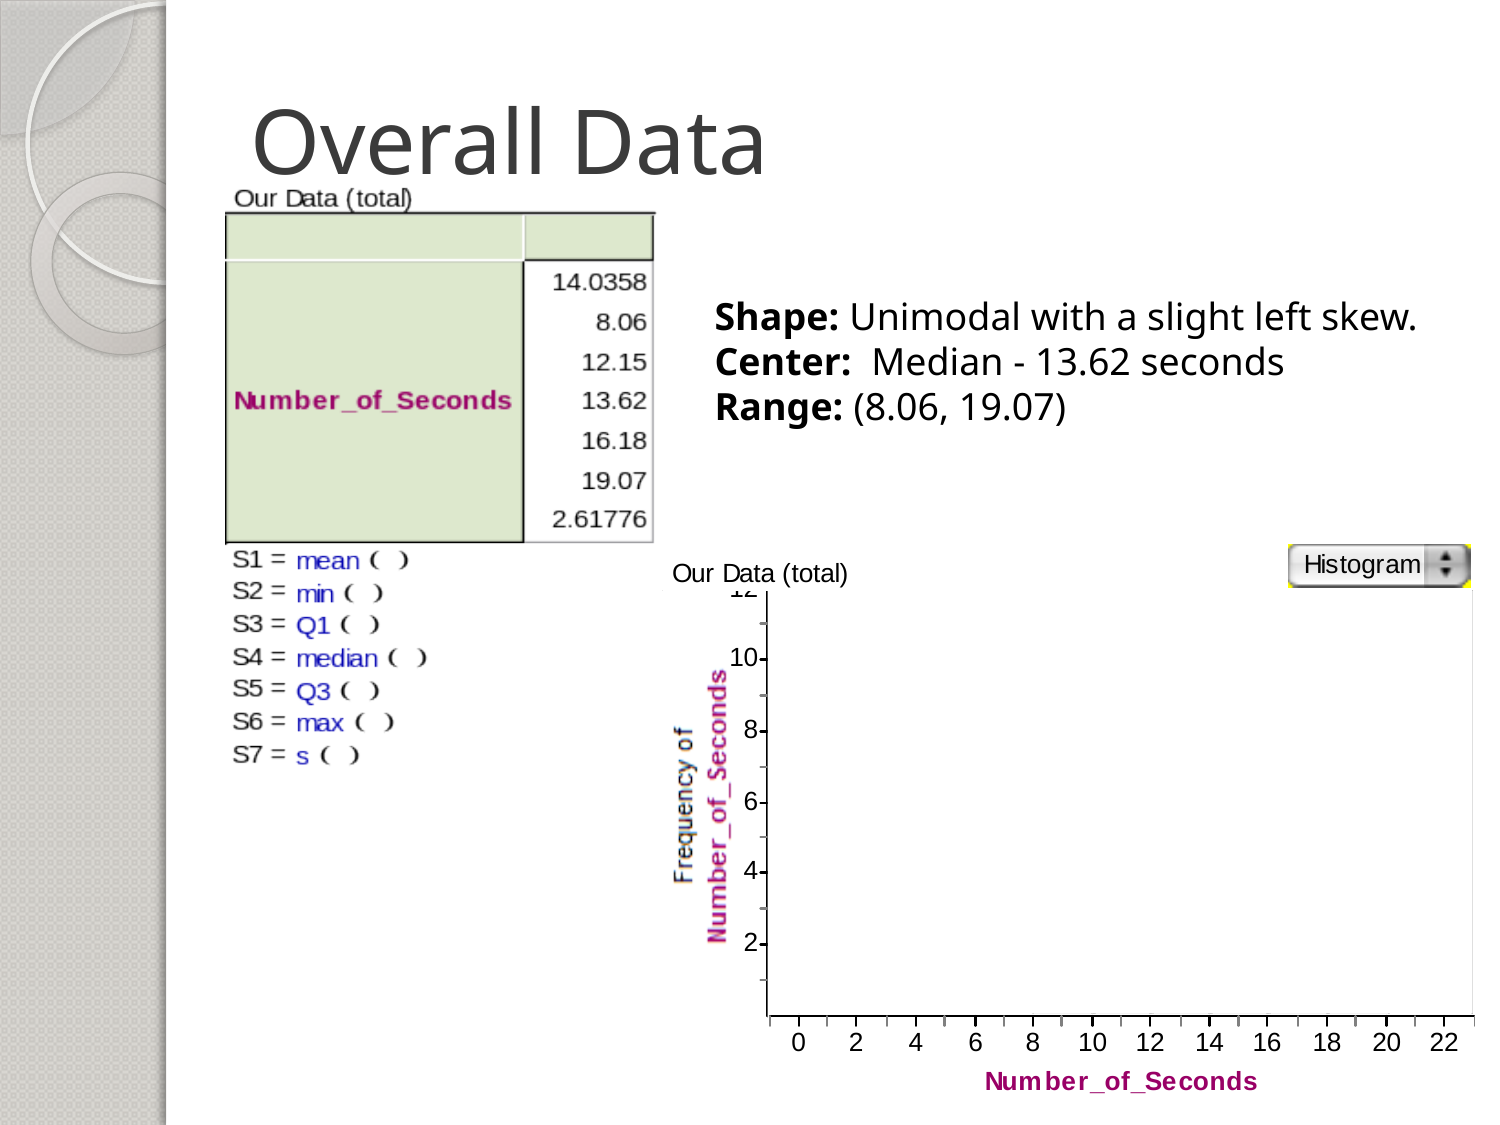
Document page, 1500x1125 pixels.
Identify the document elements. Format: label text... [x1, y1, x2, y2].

text_box Shape: Unimodal with a slight left skew. Center: Median - 13.62 seconds Range: (8.06, 19.07) [720, 286, 1463, 436]
title Overall Data [235, 45, 1466, 233]
picture [224, 162, 1476, 1101]
